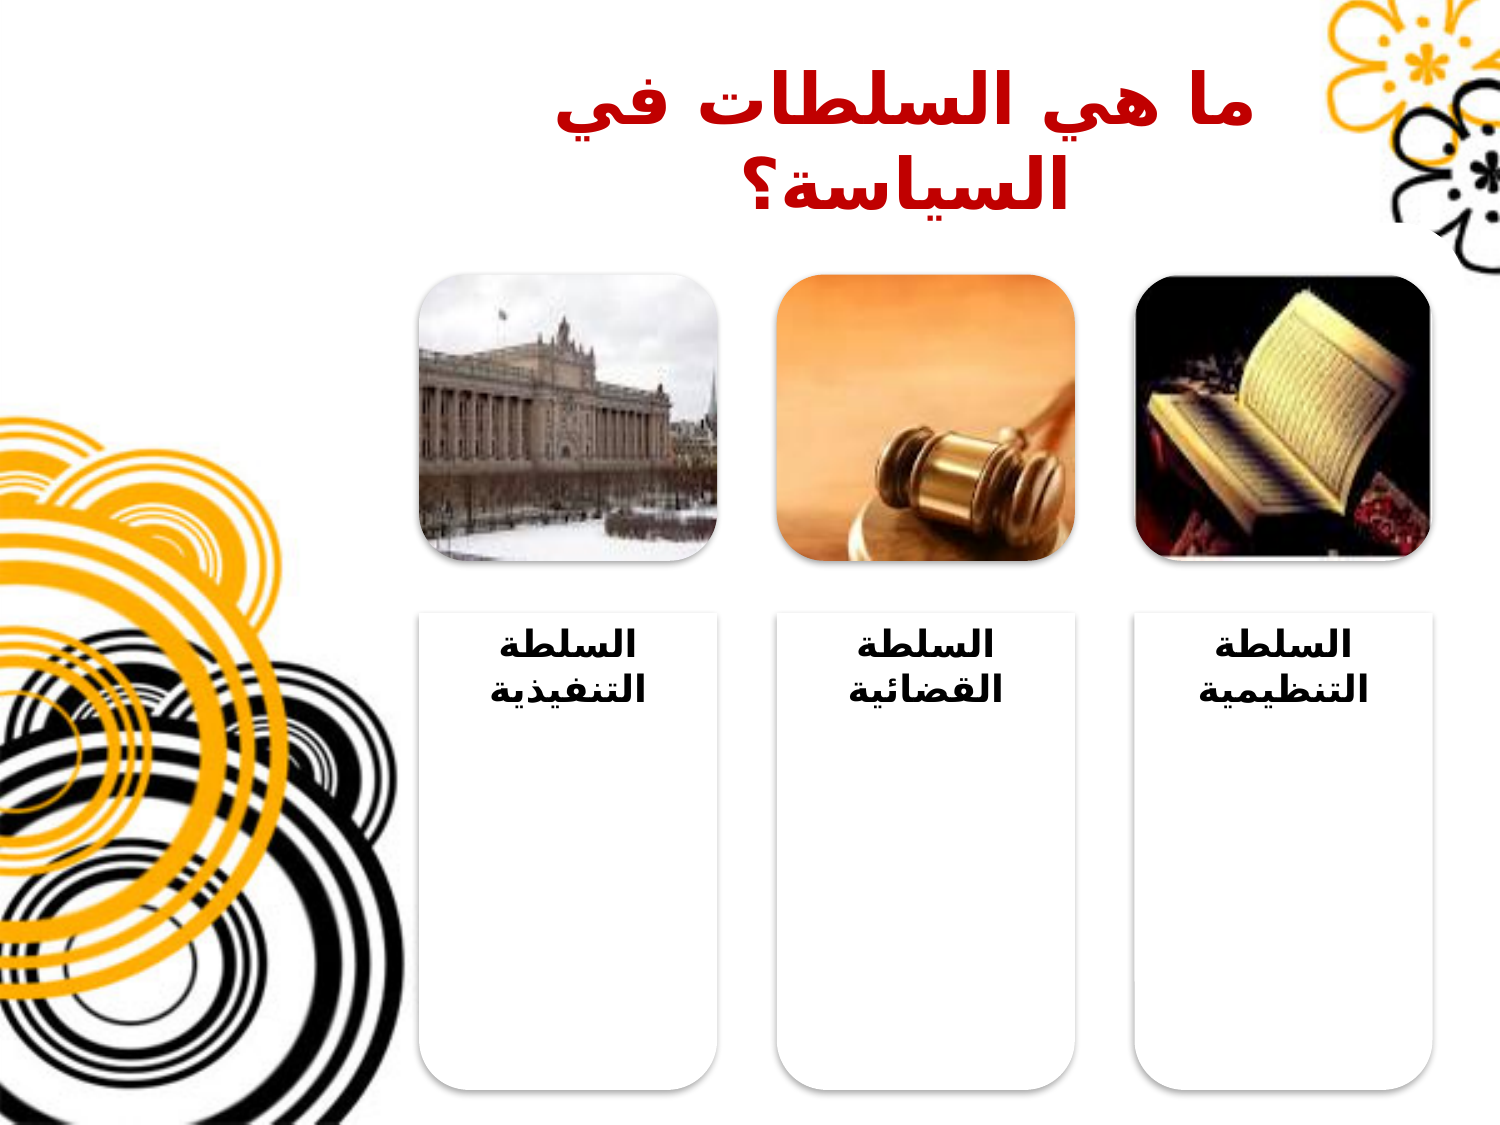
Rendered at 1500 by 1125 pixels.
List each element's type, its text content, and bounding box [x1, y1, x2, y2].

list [386, 222, 1465, 1090]
picture [0, 0, 1500, 1125]
title ما هي السلطات في السياسة؟ [386, 45, 1425, 221]
